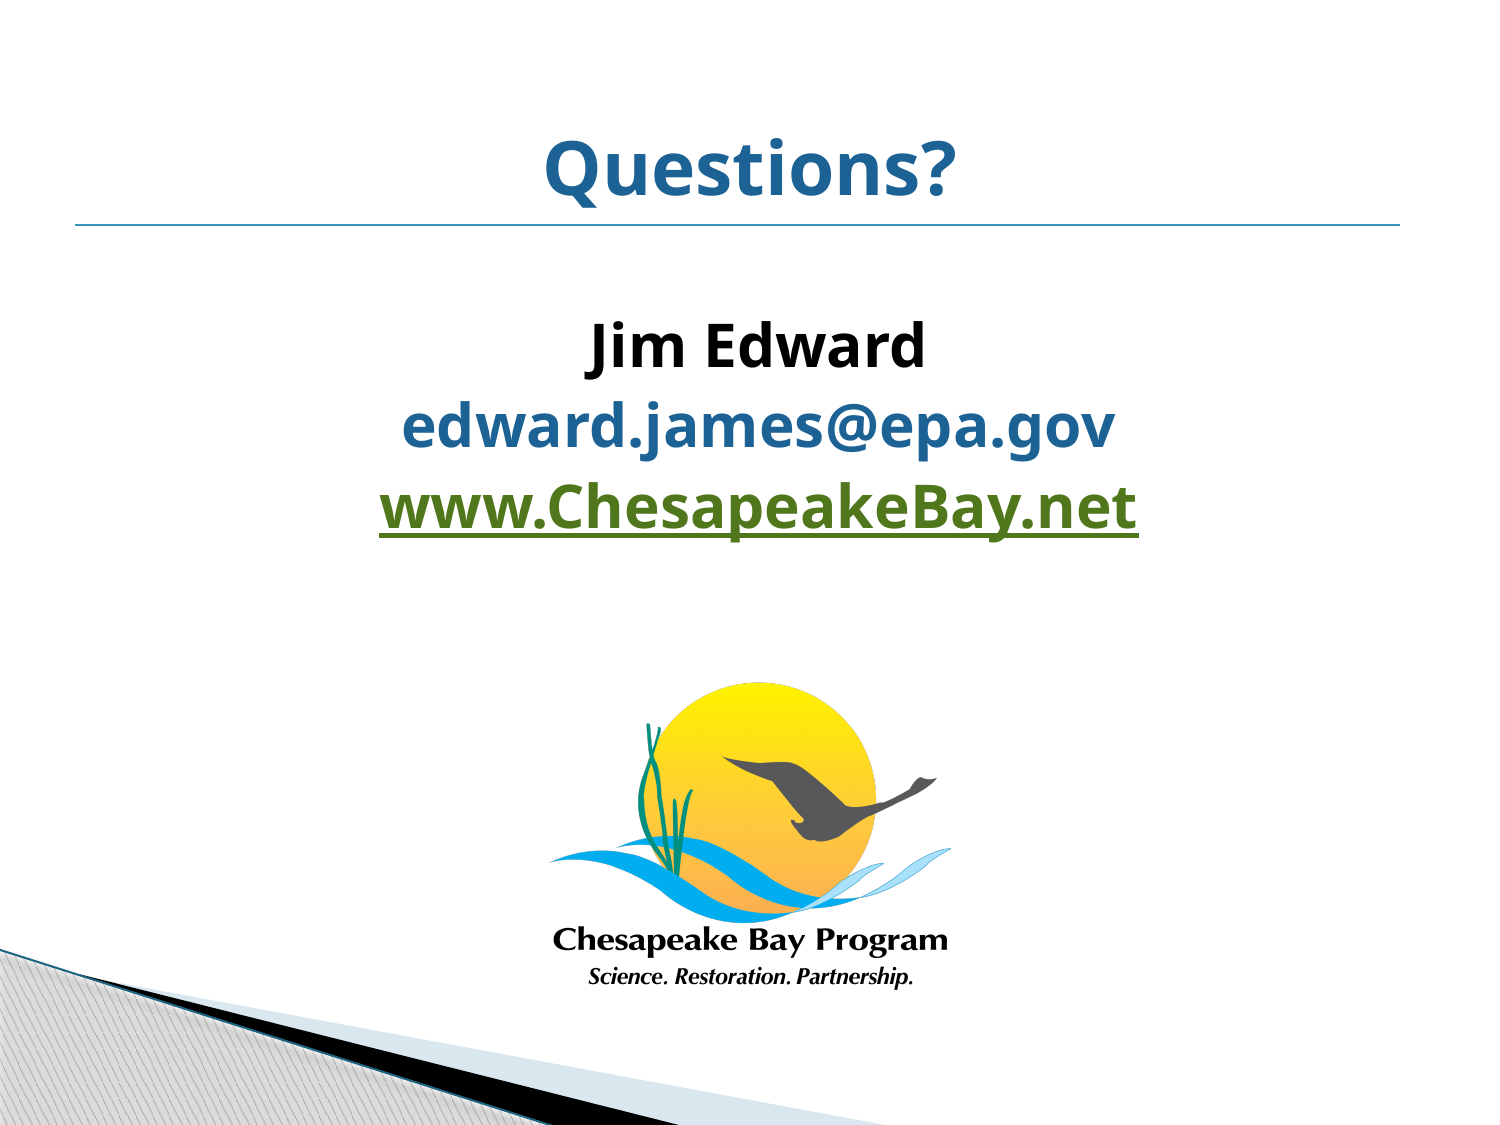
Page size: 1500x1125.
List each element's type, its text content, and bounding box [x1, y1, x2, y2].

picture [549, 680, 951, 990]
title Questions? [75, 87, 1425, 243]
list Jim Edward edward.james@epa.gov www.ChesapeakeBay.net [62, 299, 1438, 1062]
